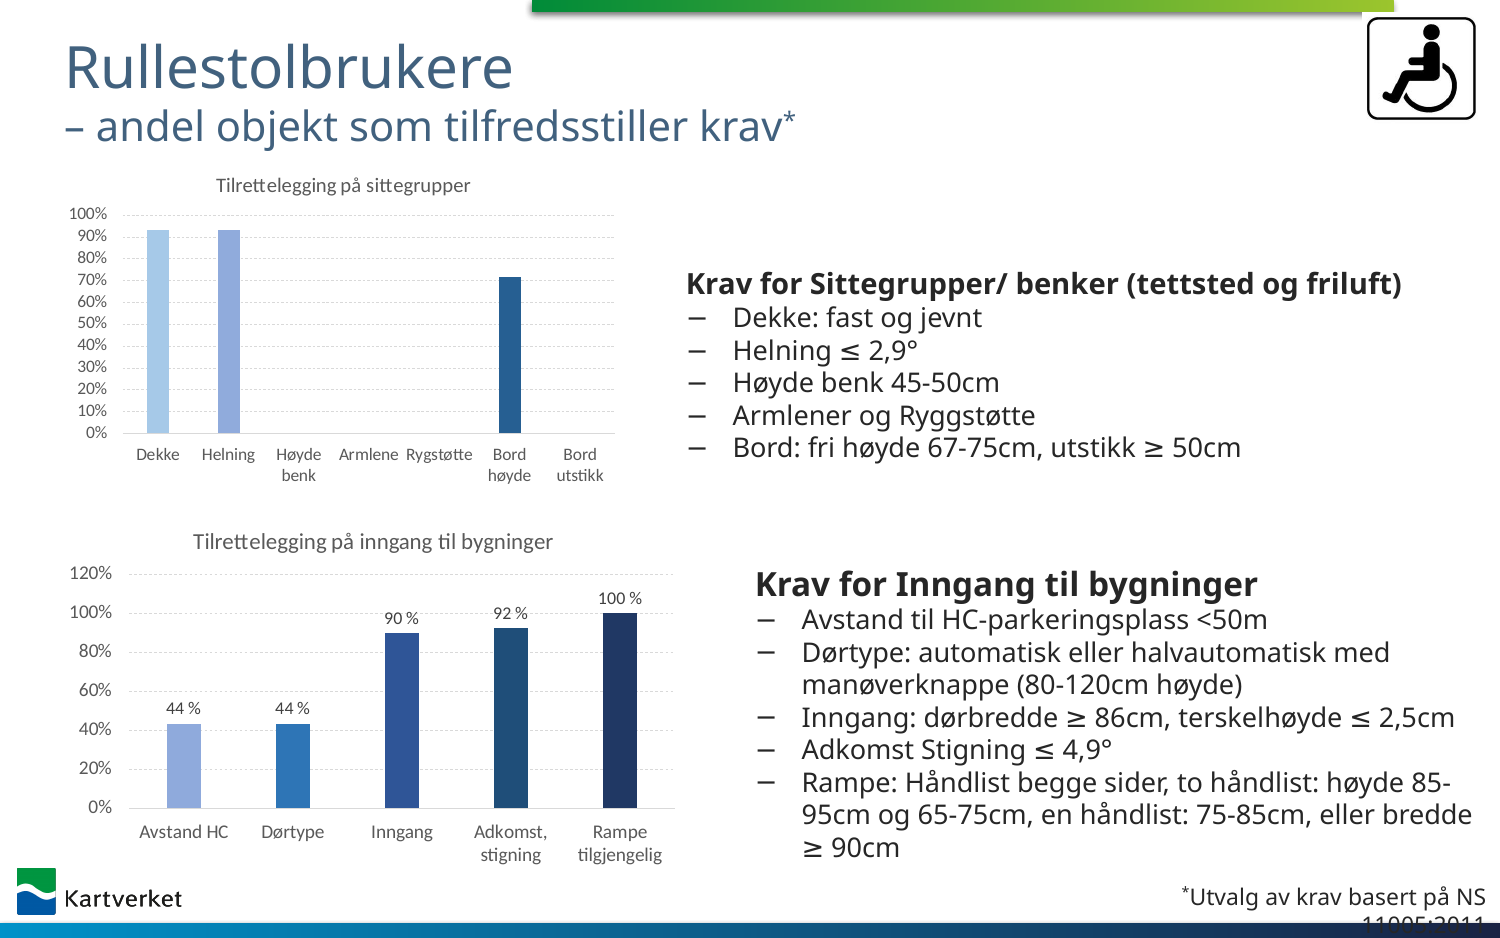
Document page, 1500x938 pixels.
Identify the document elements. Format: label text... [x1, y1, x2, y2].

text_box Krav for Sittegrupper/ benker (tettsted og friluft) Dekke: fast og jevnt Helning ≤ 2,9° Høyde benk 45-50cm Armlener og Ryggstøtte Bord: fri høyde 67-75cm, utstikk ≥ 50cm [670, 258, 1418, 471]
text_box Krav for Inngang til bygninger Avstand til HC-parkeringsplass <50m Dørtype: automatisk eller halvautomatisk med manøverknappe (80-120cm høyde) Inngang: dørbredde ≥ 86cm, terskelhøyde ≤ 2,5cm Adkomst Stigning ≤ 4,9° Rampe: Håndlist begge sider, to håndlist: høyde 85-95cm og 65-75cm, en håndlist: 75-85cm, eller bredde ≥ 90cm [740, 555, 1491, 870]
text_box *Utvalg av krav basert på NS 11005:2011 [1068, 873, 1500, 938]
picture [62, 520, 685, 874]
picture [62, 166, 625, 492]
picture [1362, 12, 1481, 126]
text_box Rullestolbrukere – andel objekt som tilfredsstiller krav* [49, 25, 1431, 158]
